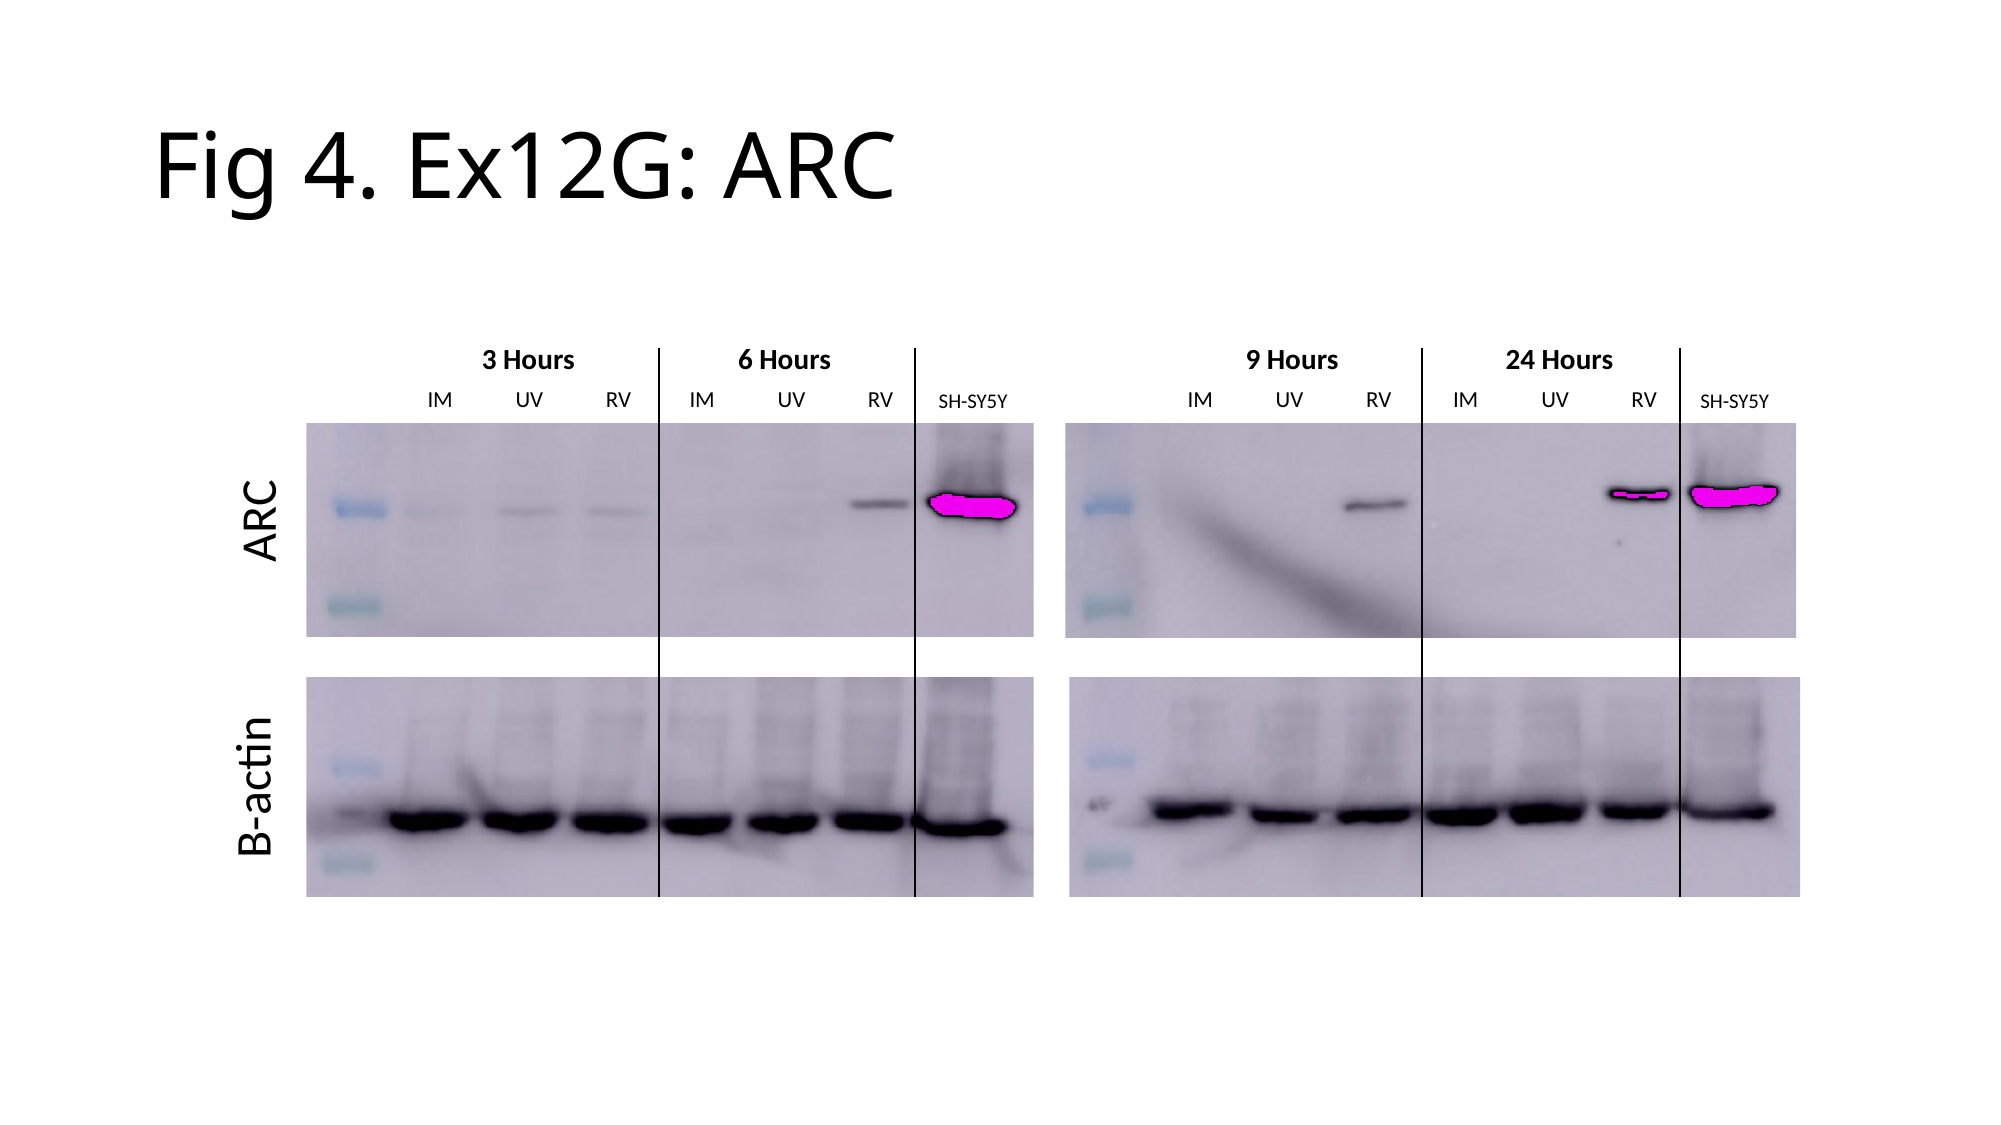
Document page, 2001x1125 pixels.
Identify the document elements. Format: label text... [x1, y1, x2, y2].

picture [1065, 423, 1421, 638]
text_box Β-actin [213, 701, 288, 874]
picture [1680, 423, 1797, 638]
text_box 9 Hours [1230, 333, 1354, 377]
picture [660, 423, 914, 638]
text_box ARC [218, 464, 294, 577]
picture [1422, 677, 1679, 897]
picture [660, 677, 914, 897]
picture [306, 677, 659, 897]
picture [1069, 677, 1421, 897]
text_box IM UV RV [916, 377, 924, 420]
text_box 3 Hours [467, 333, 590, 377]
text_box 24 Hours [1490, 333, 1629, 377]
text_box IM UV RV [1423, 377, 1679, 420]
picture [916, 677, 1034, 897]
picture [1422, 423, 1679, 638]
picture [1680, 677, 1801, 897]
text_box SH-SY5Y [924, 380, 1023, 420]
text_box IM UV RV [1158, 377, 1421, 420]
title Fig 4. Ex12G: ARC [137, 59, 1863, 278]
picture [916, 423, 1034, 638]
text_box SH-SY5Y [1685, 380, 1784, 420]
text_box 6 Hours [723, 333, 847, 377]
text_box IM UV RV [660, 377, 914, 420]
text_box IM UV RV [1680, 377, 1688, 420]
picture [306, 423, 659, 638]
text_box IM UV RV [398, 377, 658, 420]
